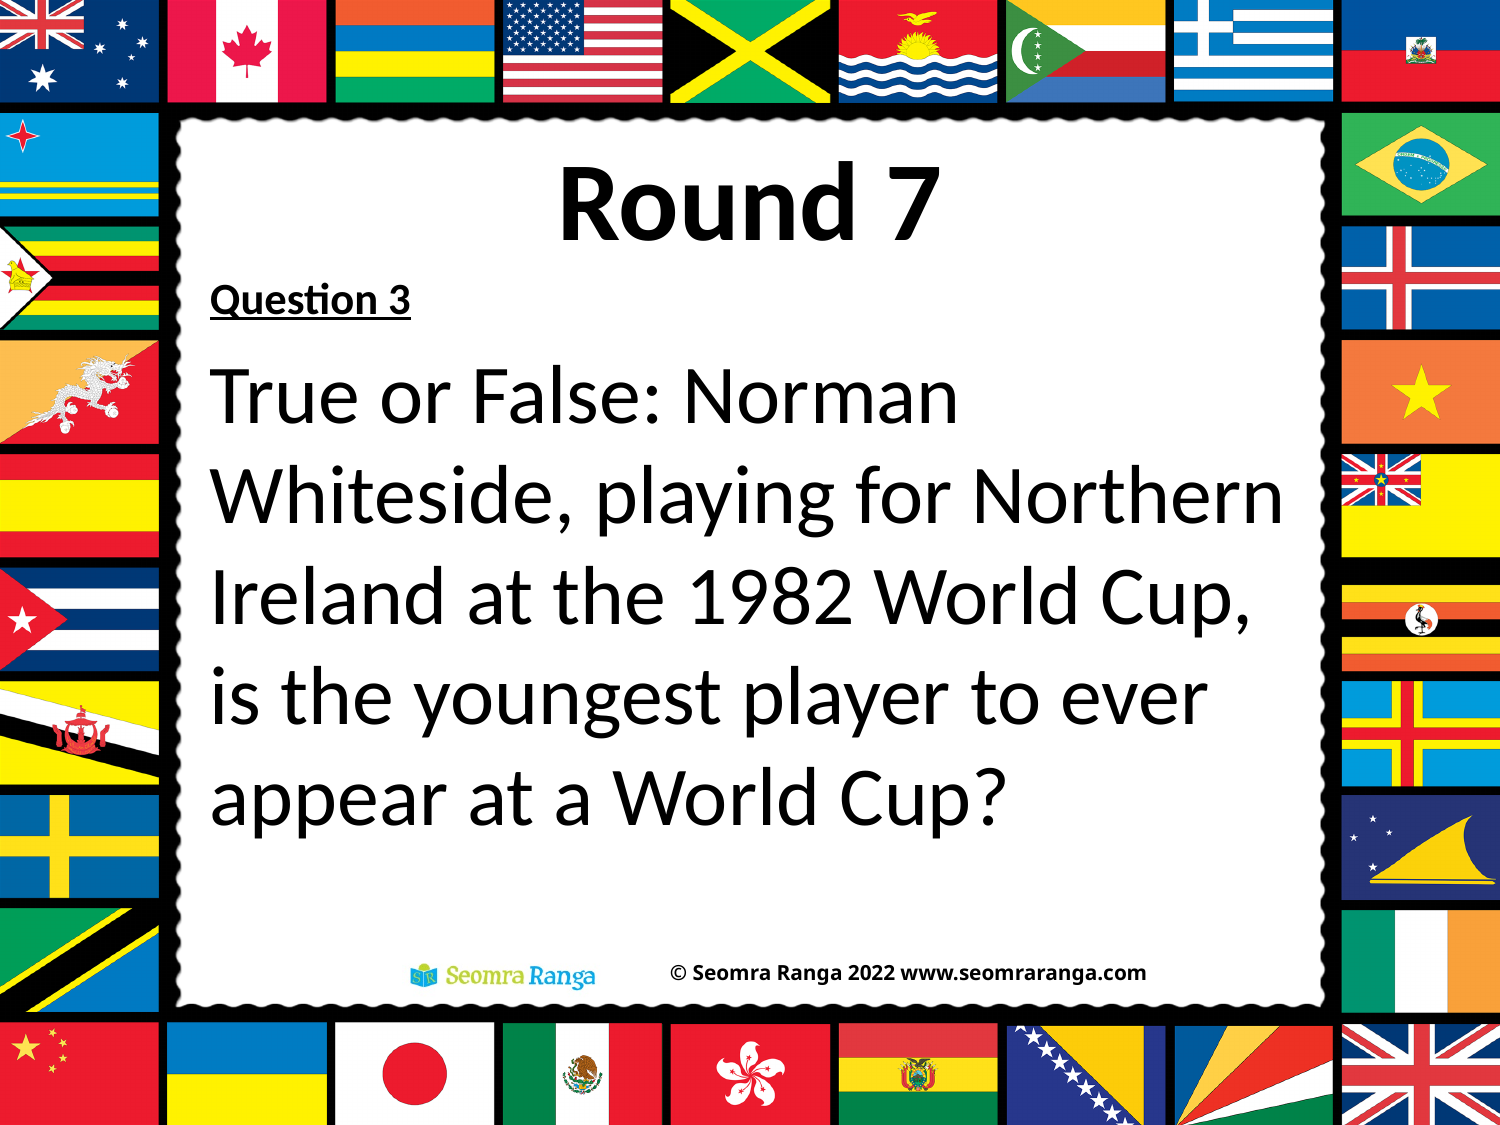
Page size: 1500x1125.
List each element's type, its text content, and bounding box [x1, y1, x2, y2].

picture [10, 122, 36, 150]
picture [0, 0, 1500, 1125]
list Question 3 True or False: Norman Whiteside, playing for Northern Ireland at the 1982 World Cup, is the youngest player to ever appear at a World Cup? [194, 261, 1306, 953]
text_box © Seomra Ranga 2022 www.seomraranga.com [631, 953, 1187, 993]
title Round 7 [183, 101, 1317, 290]
